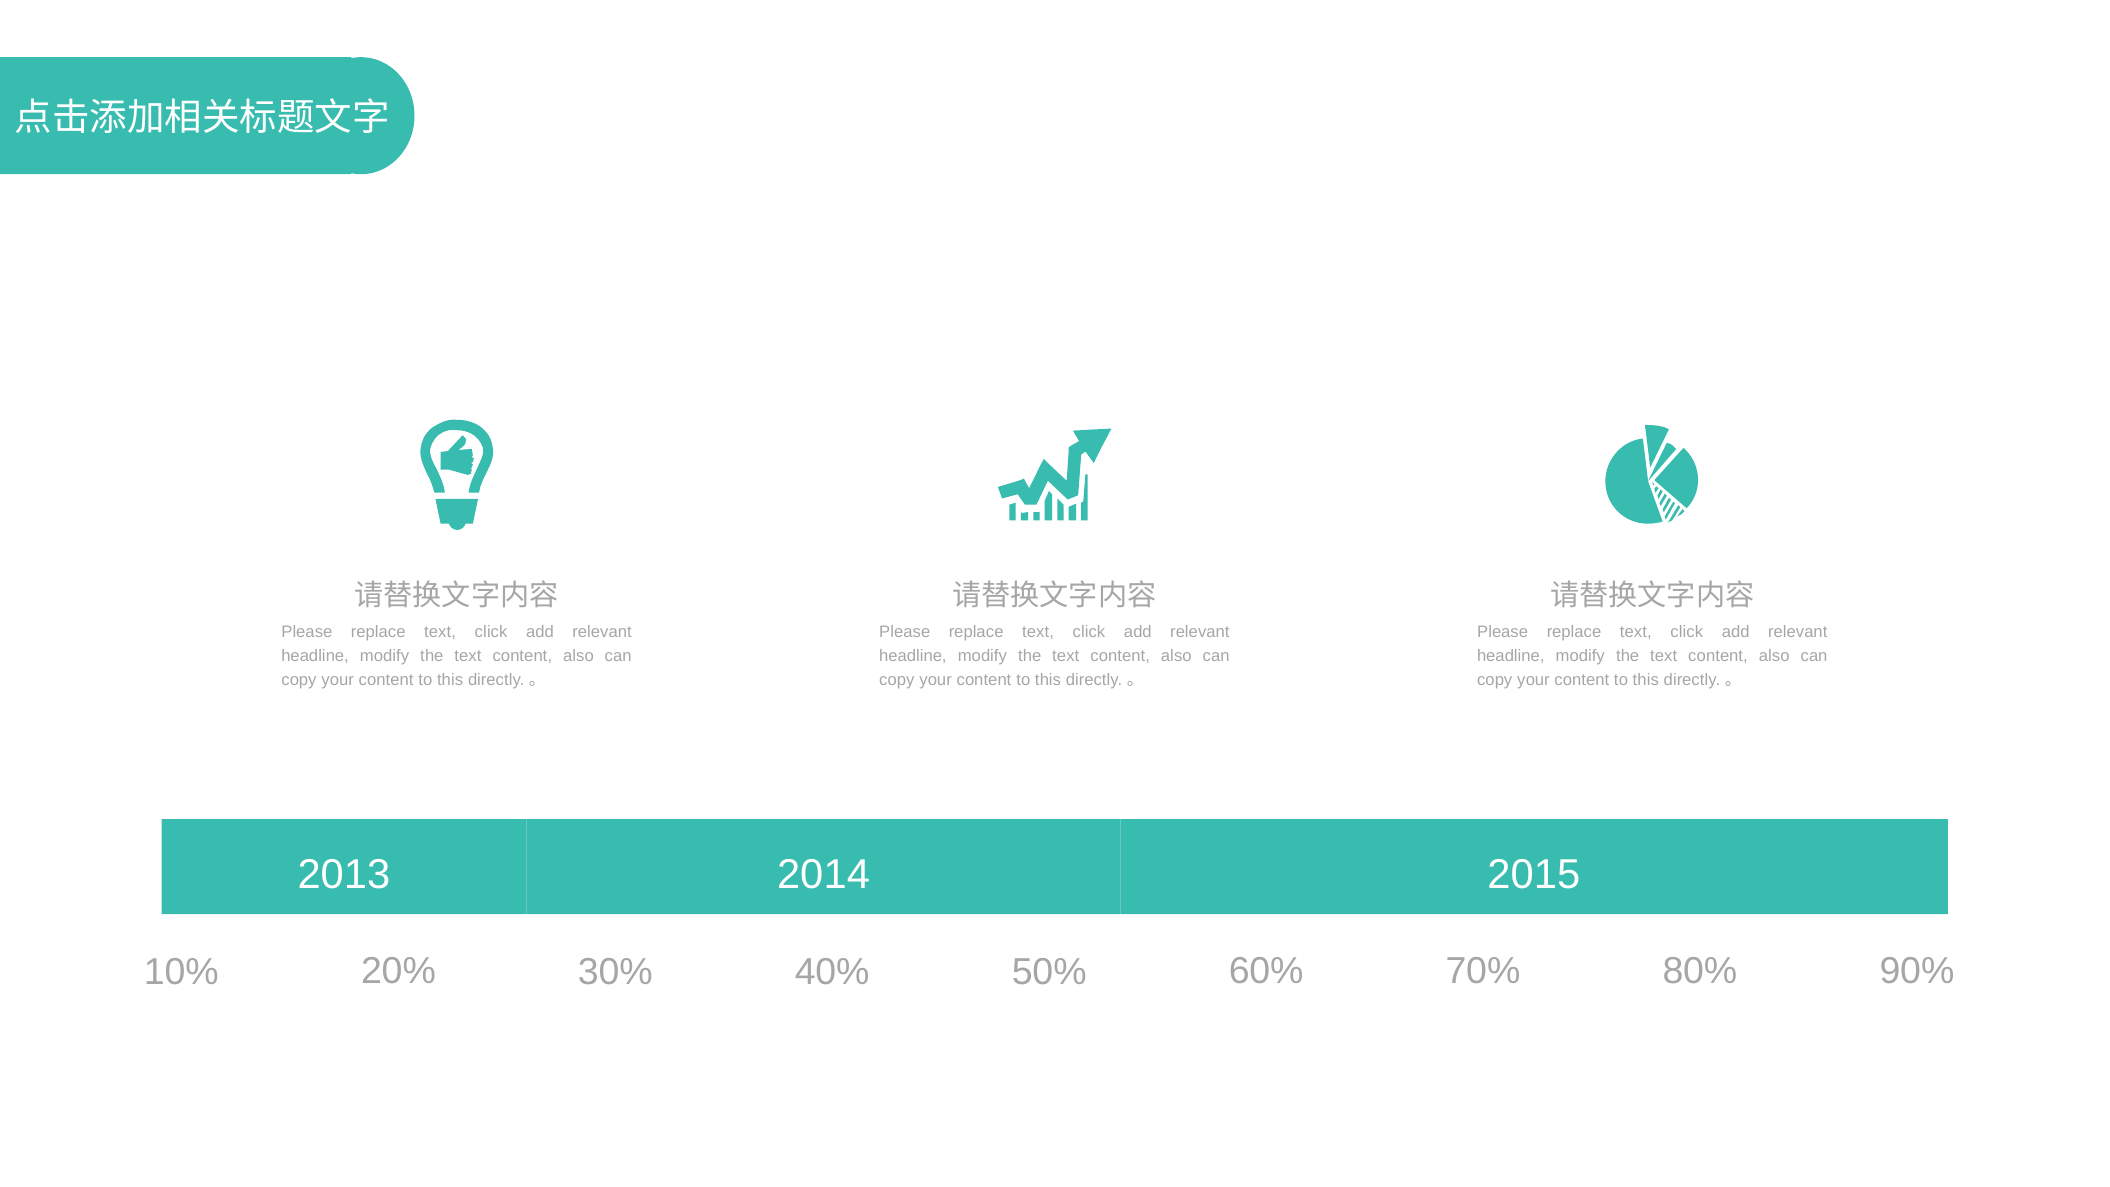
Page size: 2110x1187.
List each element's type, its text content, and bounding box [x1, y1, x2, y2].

text_box 70% [1430, 929, 1536, 999]
text_box [1033, 510, 1040, 521]
text_box [1009, 502, 1016, 521]
text_box [1044, 491, 1053, 521]
text_box [997, 428, 1112, 505]
text_box [1020, 510, 1029, 521]
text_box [266, 561, 647, 698]
text_box [1057, 498, 1064, 521]
text_box 2013 [161, 818, 526, 915]
text_box 20% [346, 929, 451, 999]
text_box [1644, 425, 1669, 468]
text_box [1654, 447, 1699, 509]
text_box 点击添加相关标题文字 [0, 85, 415, 146]
text_box 30% [563, 930, 668, 1000]
text_box [1667, 505, 1685, 523]
text_box [420, 419, 494, 493]
text_box 2015 [1119, 818, 1949, 915]
text_box 2014 [526, 818, 1119, 915]
text_box [1081, 474, 1088, 521]
text_box 50% [997, 930, 1102, 1000]
text_box 90% [1864, 929, 1970, 999]
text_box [1462, 561, 1843, 698]
text_box 10% [129, 930, 234, 1000]
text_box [864, 561, 1245, 698]
text_box [1605, 438, 1677, 524]
text_box 40% [780, 930, 885, 999]
text_box 80% [1647, 929, 1753, 999]
text_box [435, 498, 479, 530]
text_box [1068, 503, 1077, 521]
text_box 60% [1213, 929, 1319, 999]
